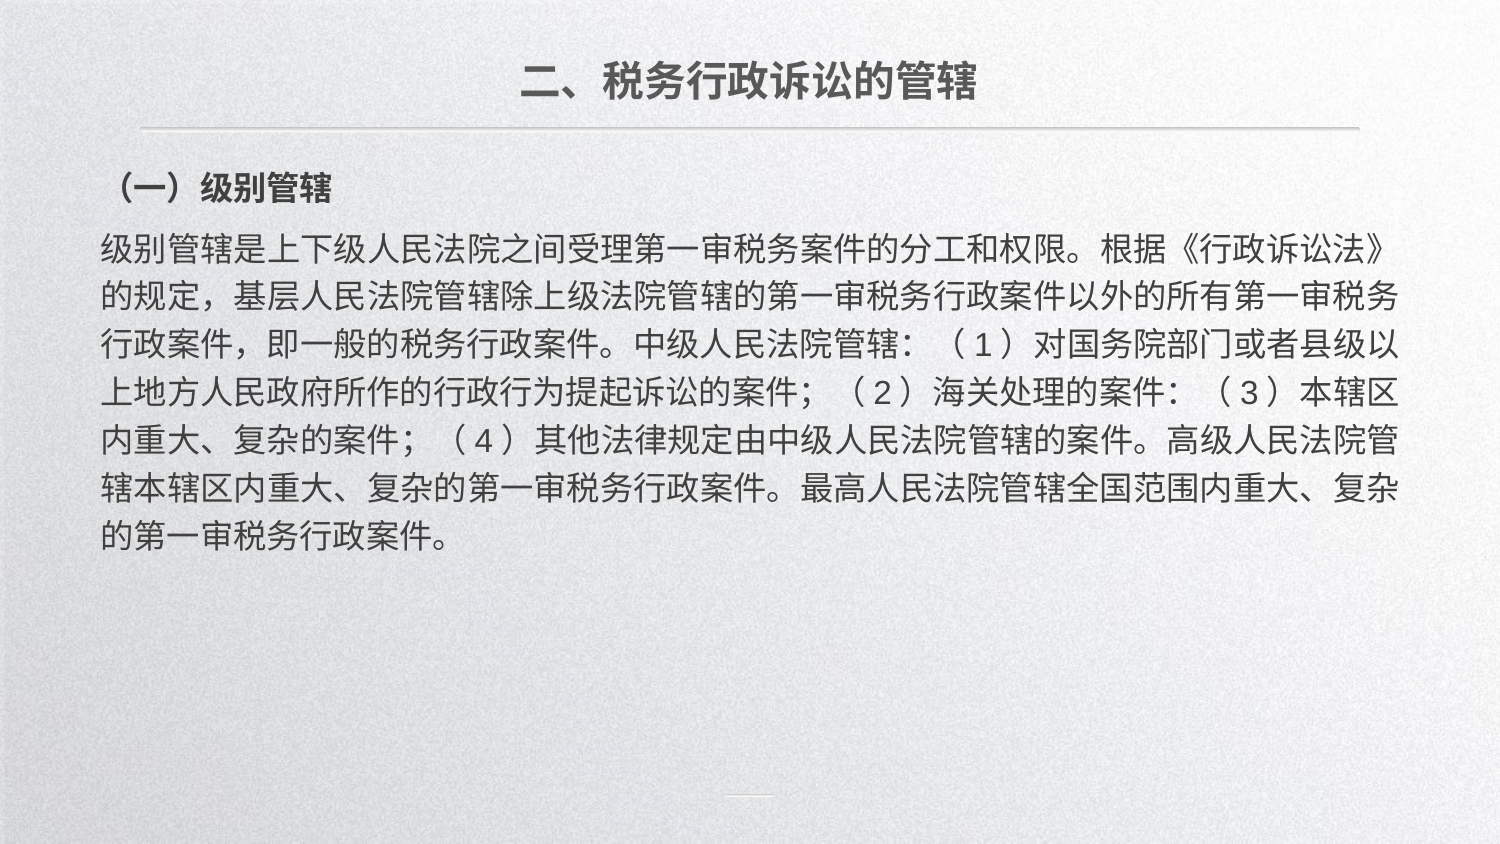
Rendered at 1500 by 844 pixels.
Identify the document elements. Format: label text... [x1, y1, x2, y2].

picture [0, 0, 1500, 844]
text_box 二、税务行政诉讼的管辖 [459, 49, 1038, 111]
text_box （一）级别管辖 级别管辖是上下级人民法院之间受理第一审税务案件的分工和权限。根据《行政诉讼法》的规定，基层人民法院管辖除上级法院管辖的第一审税务行政案件以外的所有第一审税务行政案件，即一般的税务行政案件。中级人民法院管辖：（1）对国务院部门或者县级以上地方人民政府所作的行政行为提起诉讼的案件；（2）海关处理的案件：（3）本辖区内重大、复杂的案件；（4）其他法律规定由中级人民法院管辖的案件。高级人民法院管辖本辖区内重大、复杂的第一审税务行政案件。最高人民法院管辖全国范围内重大、复杂的第一审税务行政案件。 [100, 159, 1400, 616]
